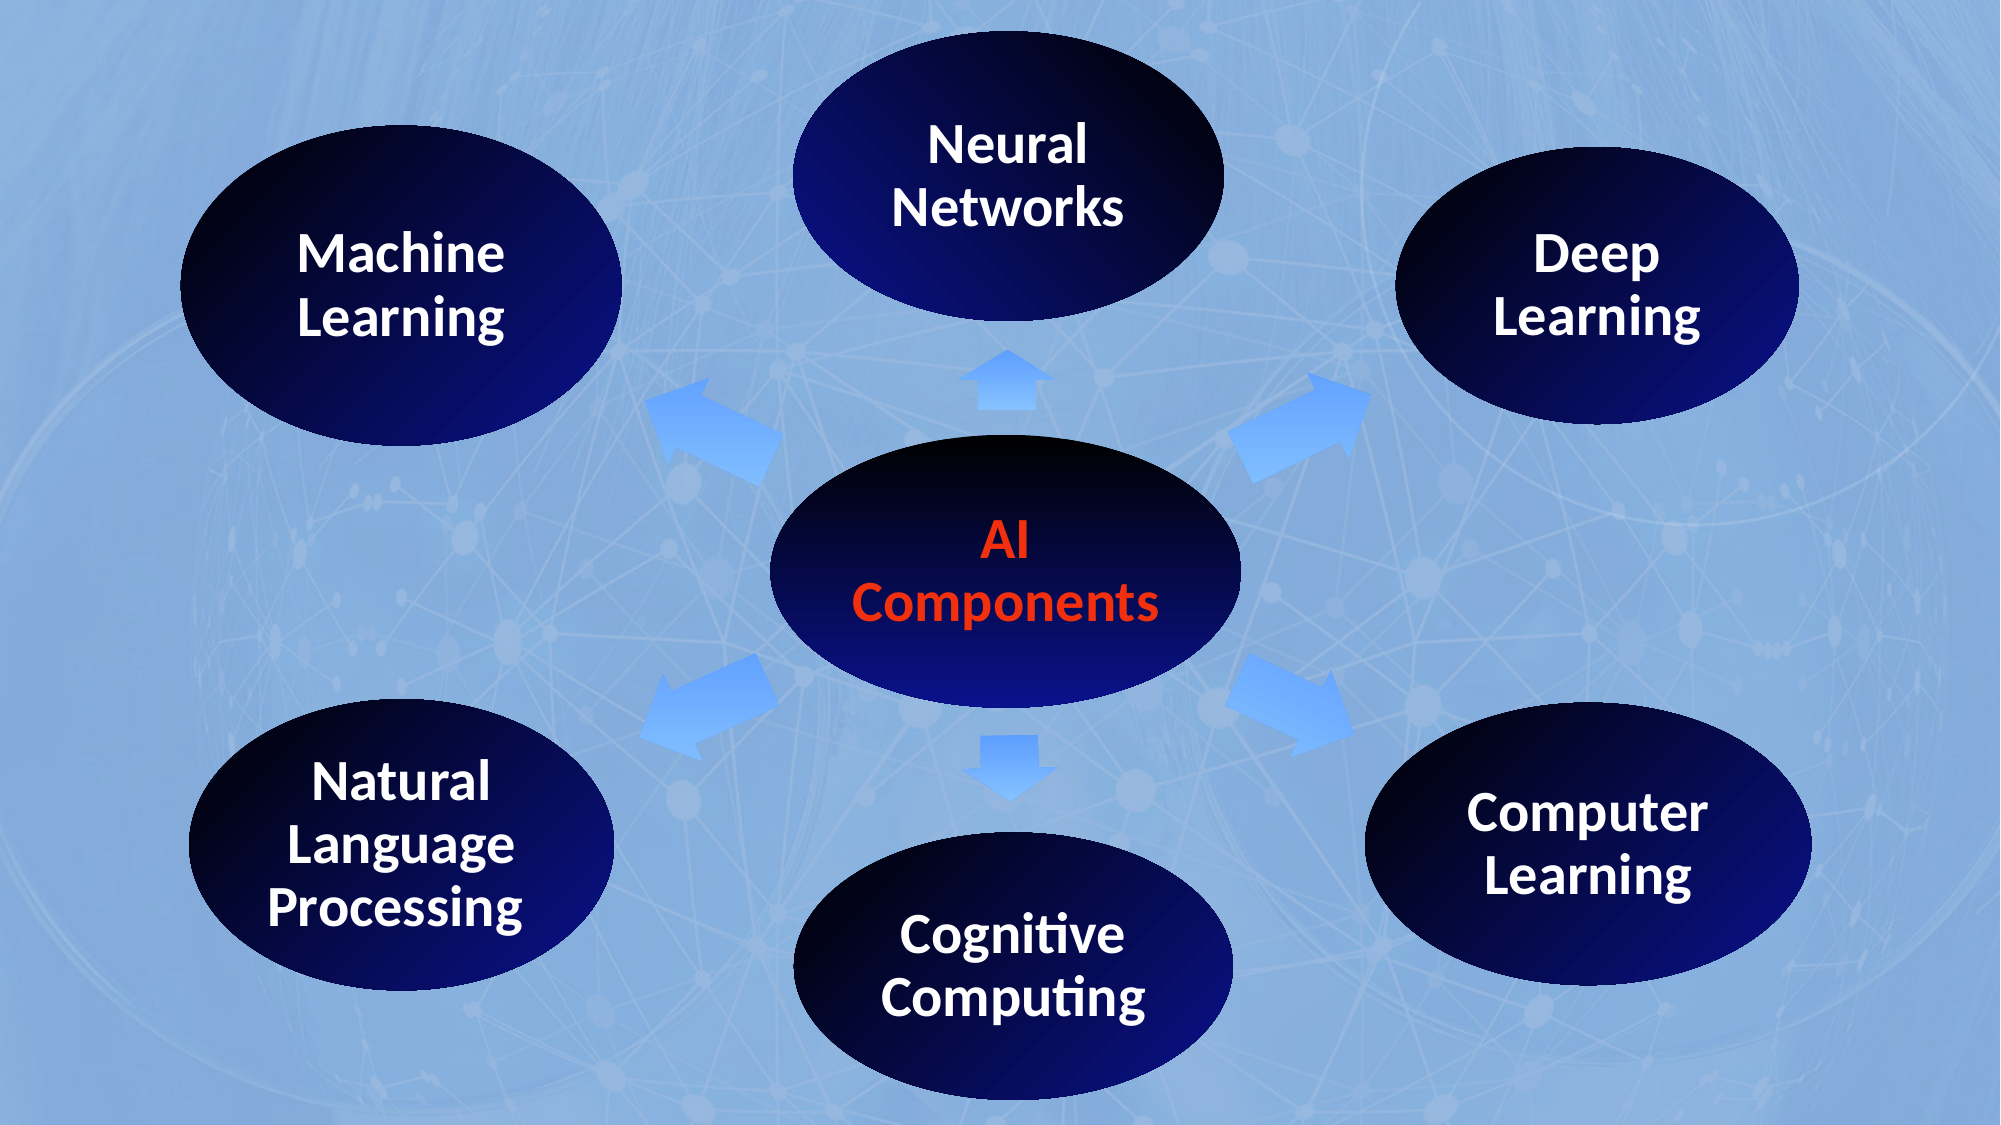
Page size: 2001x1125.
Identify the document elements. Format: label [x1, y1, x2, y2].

text_box [57, 31, 1958, 1100]
